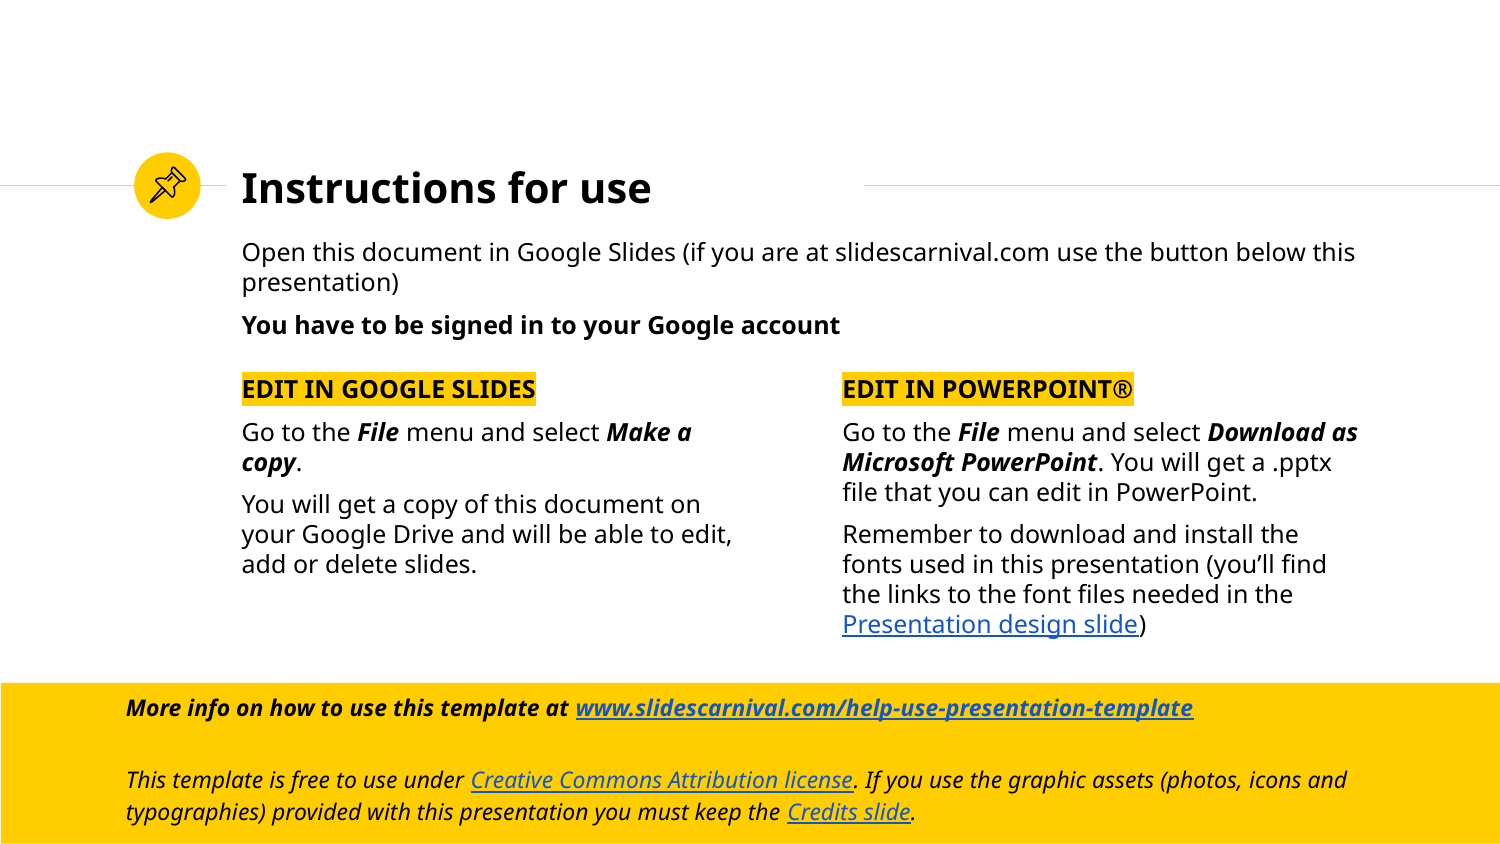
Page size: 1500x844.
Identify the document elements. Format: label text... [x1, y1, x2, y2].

text_box EDIT IN POWERPOINT® Go to the File menu and select Download as Microsoft PowerPoint. You will get a .pptx file that you can edit in PowerPoint. Remember to download and install the fonts used in this presentation (you’ll find the links to the font files needed in the Presentation design slide) [827, 358, 1380, 678]
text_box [150, 166, 186, 203]
text_box [0, 682, 1500, 844]
title Instructions for use [226, 151, 863, 221]
text_box More info on how to use this template at www.slidescarnival.com/help-use-presentation-template This template is free to use under Creative Commons Attribution license. If you use the graphic assets (photos, icons and typographies) provided with this presentation you must keep the Credits slide. [110, 678, 1398, 814]
text_box Open this document in Google Slides (if you are at slidescarnival.com use the button below this presentation) You have to be signed in to your Google account [226, 221, 1380, 358]
text_box EDIT IN GOOGLE SLIDES Go to the File menu and select Make a copy. You will get a copy of this document on your Google Drive and will be able to edit, add or delete slides. [226, 358, 756, 678]
